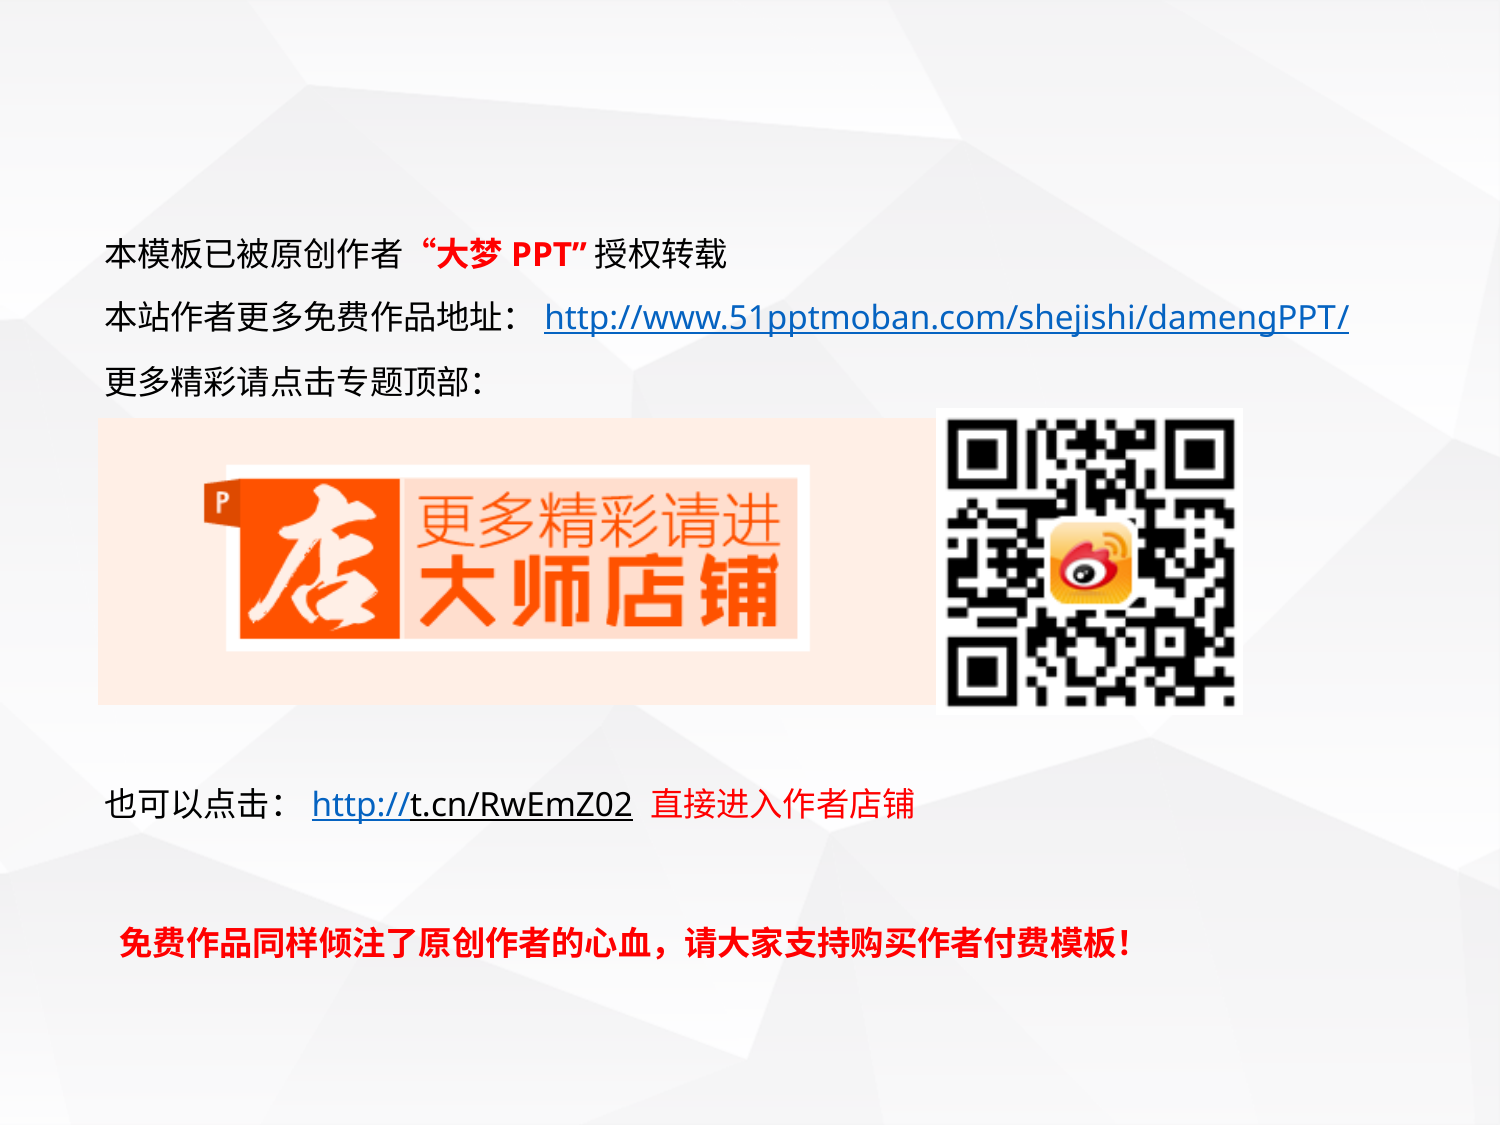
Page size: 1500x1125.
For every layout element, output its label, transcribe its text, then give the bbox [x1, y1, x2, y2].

picture [0, 0, 1500, 1125]
text_box 本模板已被原创作者“大梦PPT”授权转载 本站作者更多免费作品地址：http://www.51pptmoban.com/shejishi/damengPPT/ 更多精彩请点击专题顶部： 也可以点击：http://t.cn/RwEmZ02 直接进入作者店铺 [89, 205, 1365, 896]
text_box 免费作品同样倾注了原创作者的心血，请大家支持购买作者付费模板！ [105, 895, 1166, 970]
